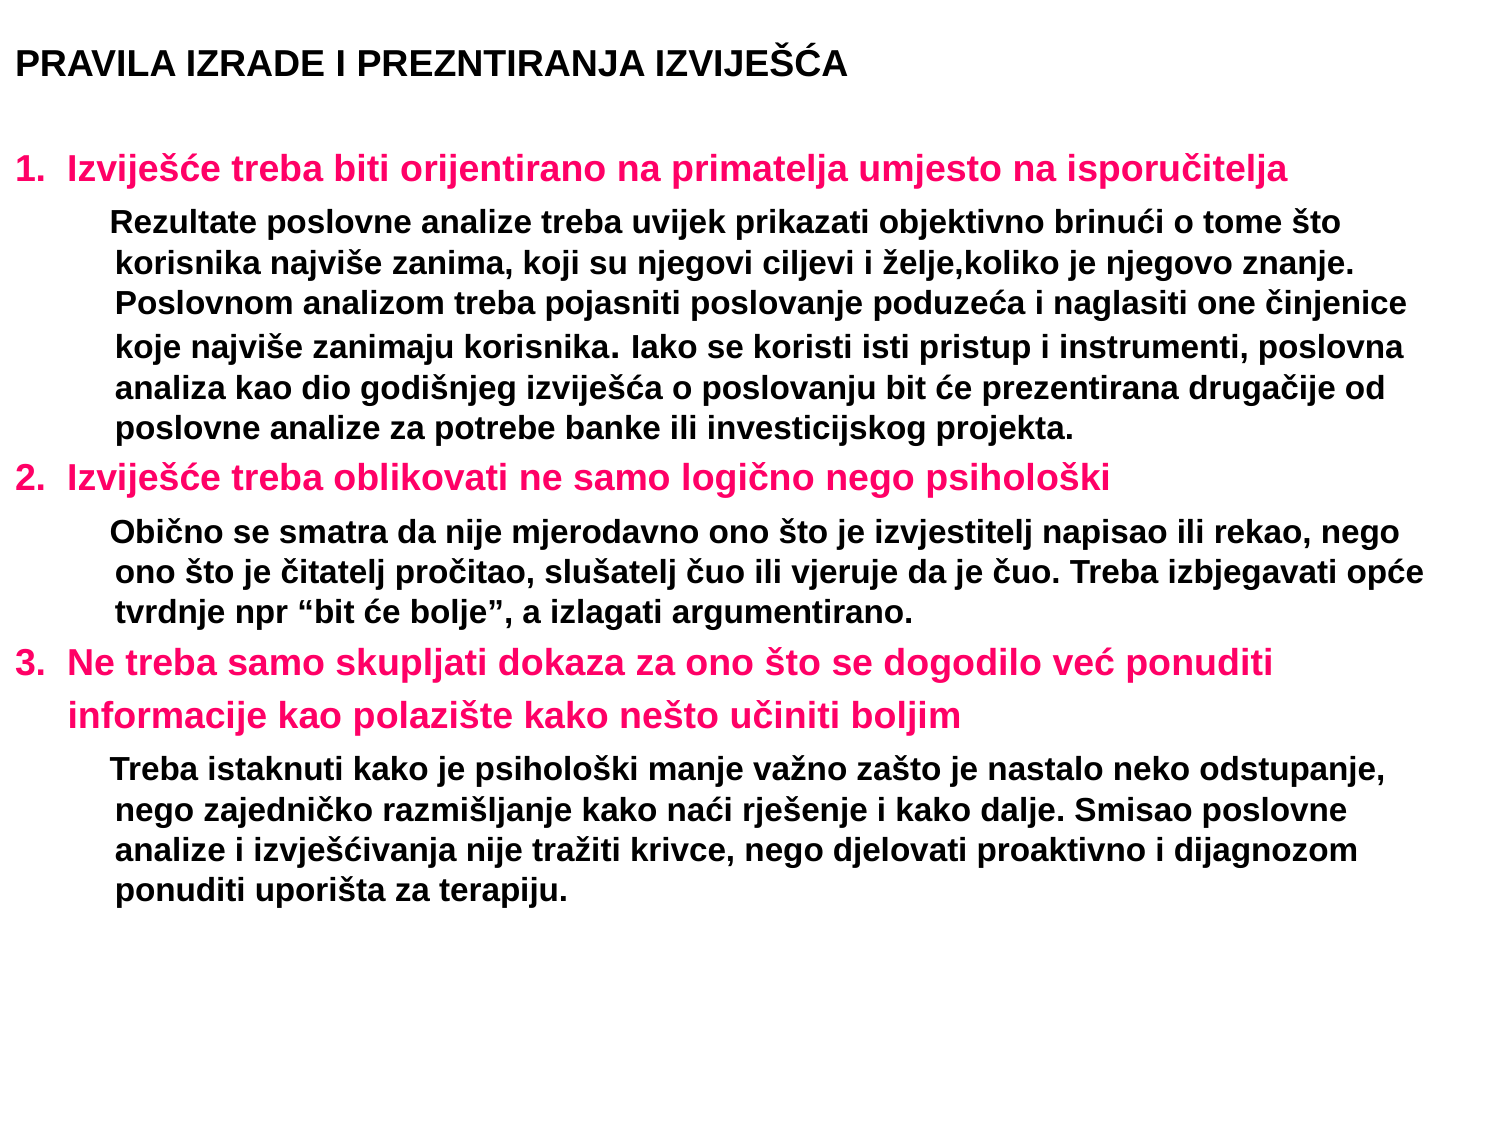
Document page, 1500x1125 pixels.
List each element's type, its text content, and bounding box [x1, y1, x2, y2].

list PRAVILA IZRADE I PREZNTIRANJA IZVIJEŠĆA 1. Izviješće treba biti orijentirano na primatelja umjesto na isporučitelja Rezultate poslovne analize treba uvijek prikazati objektivno brinući o tome što korisnika najviše zanima, koji su njegovi ciljevi i želje,koliko je njegovo znanje. Poslovnom analizom treba pojasniti poslovanje poduzeća i naglasiti one činjenice koje najviše zanimaju korisnika. Iako se koristi isti pristup i instrumenti, poslovna analiza kao dio godišnjeg izviješća o poslovanju bit će prezentirana drugačije od poslovne analize za potrebe banke ili investicijskog projekta. 2. Izviješće treba oblikovati ne samo logično nego psihološki Obično se smatra da nije mjerodavno ono što je izvjestitelj napisao ili rekao, nego ono što je čitatelj pročitao, slušatelj čuo ili vjeruje da je čuo. Treba izbjegavati opće tvrdnje npr “bit će bolje”, a izlagati argumentirano. 3. Ne treba samo skupljati dokaza za ono što se dogodilo već ponuditi informacije kao polazište kako nešto učiniti boljim Treba istaknuti kako je psihološki manje važno zašto je nastalo neko odstupanje, nego zajedničko razmišljanje kako naći rješenje i kako dalje. Smisao poslovne analize i izvješćivanja nije tražiti krivce, nego djelovati proaktivno i dijagnozom ponuditi uporišta za terapiju. [0, 30, 1483, 1125]
